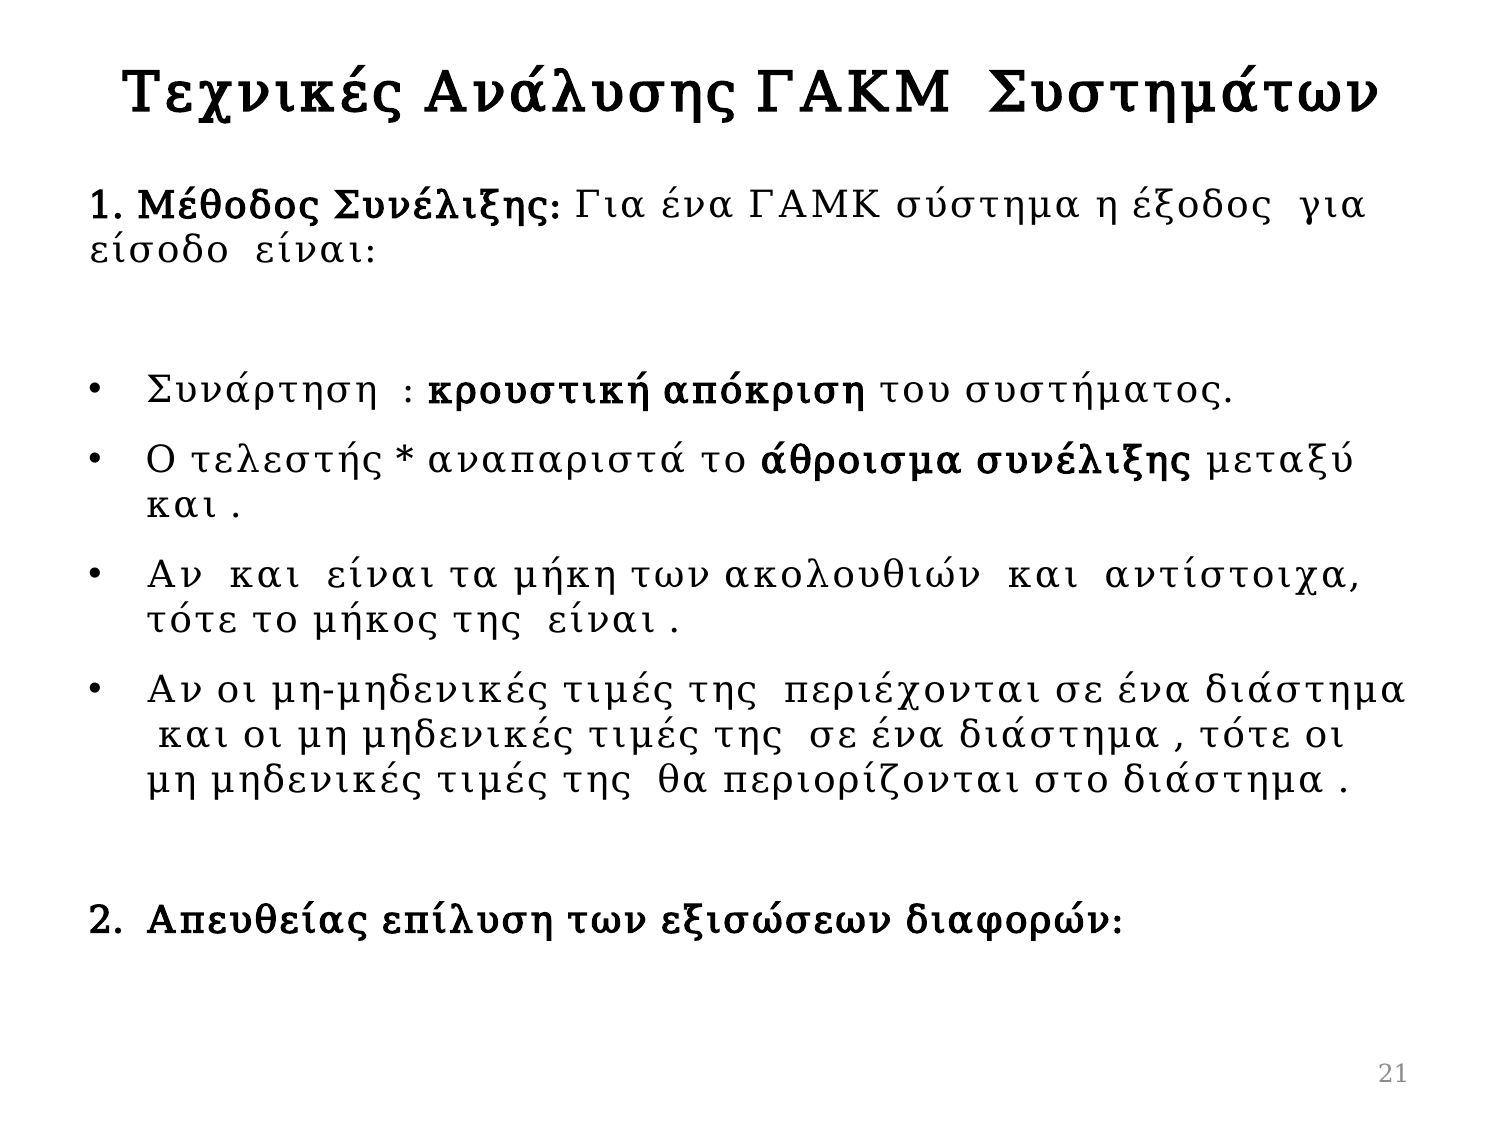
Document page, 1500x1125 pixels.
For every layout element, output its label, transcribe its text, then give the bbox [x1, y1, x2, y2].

slide_number 21 [1222, 1042, 1425, 1103]
title Τεχνικές Ανάλυσης ΓΑΚΜ Συστημάτων [75, 19, 1425, 159]
